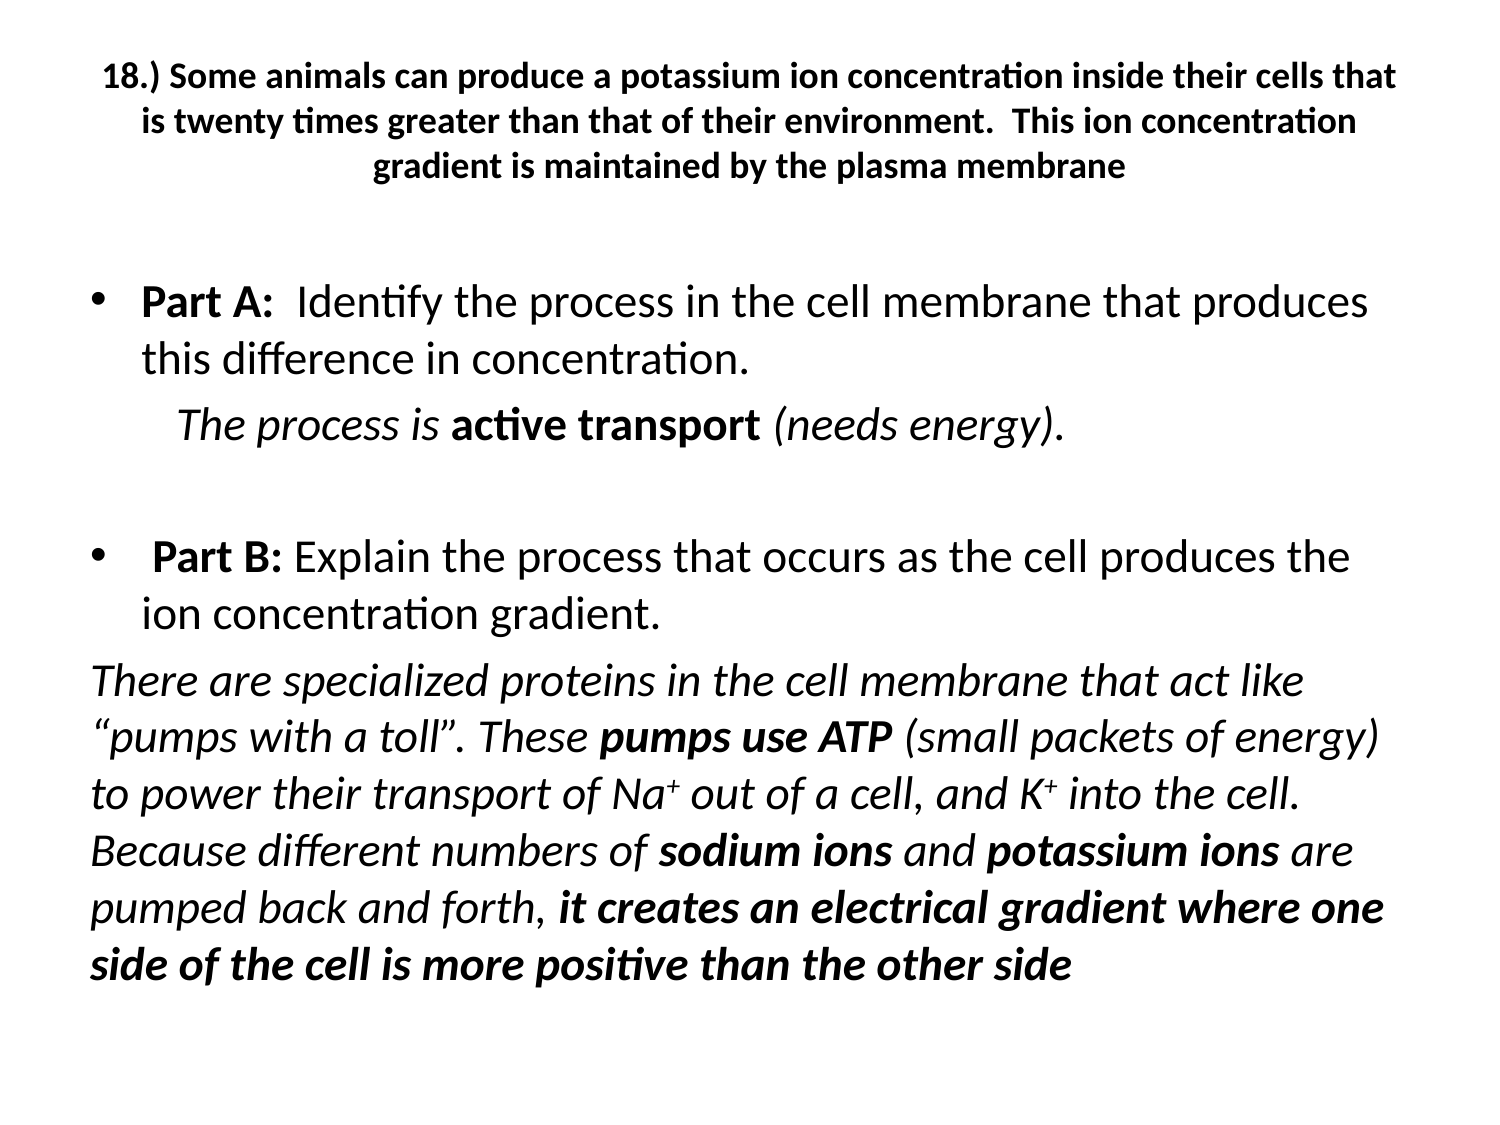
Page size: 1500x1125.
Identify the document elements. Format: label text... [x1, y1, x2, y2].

list Part A: Identify the process in the cell membrane that produces this difference in concentration. The process is active transport (needs energy). Part B: Explain the process that occurs as the cell produces the ion concentration gradient. There are specialized proteins in the cell membrane that act like “pumps with a toll”. These pumps use ATP (small packets of energy) to power their transport of Na+ out of a cell, and K+ into the cell. Because different numbers of sodium ions and potassium ions are pumped back and forth, it creates an electrical gradient where one side of the cell is more positive than the other side [75, 262, 1425, 1005]
title 18.) Some animals can produce a potassium ion concentration inside their cells that is twenty times greater than that of their environment. This ion concentration gradient is maintained by the plasma membrane [74, 24, 1425, 213]
